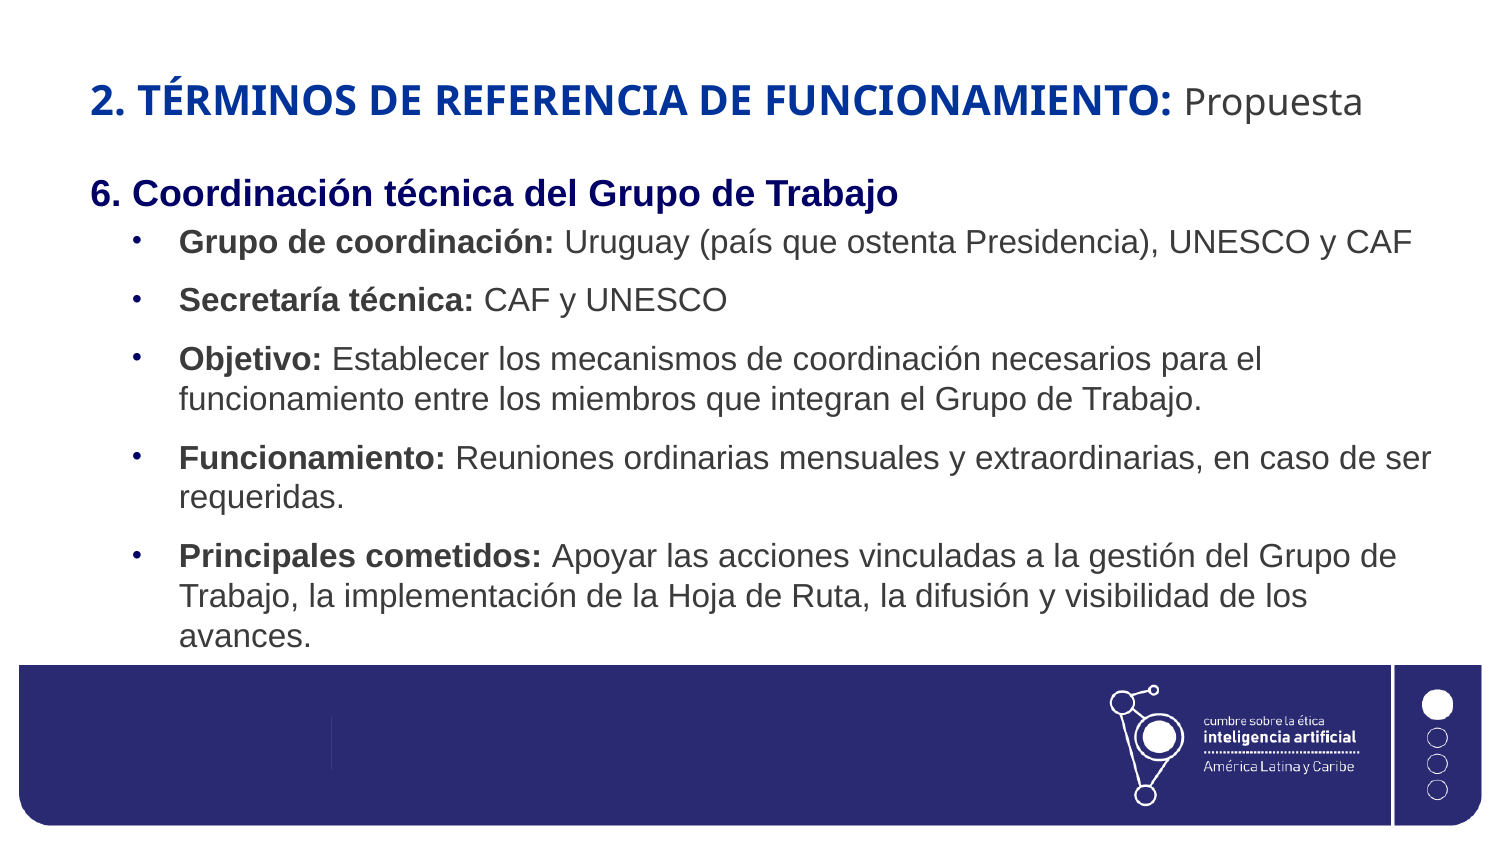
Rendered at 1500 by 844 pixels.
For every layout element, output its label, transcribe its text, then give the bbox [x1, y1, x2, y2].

text_box 2. TÉRMINOS DE REFERENCIA DE FUNCIONAMIENTO: Propuesta [75, 51, 1434, 146]
text_box 6. Coordinación técnica del Grupo de Trabajo Grupo de coordinación: Uruguay (país que ostenta Presidencia), UNESCO y CAF Secretaría técnica: CAF y UNESCO Objetivo: Establecer los mecanismos de coordinación necesarios para el funcionamiento entre los miembros que integran el Grupo de Trabajo. Funcionamiento: Reuniones ordinarias mensuales y extraordinarias, en caso de ser requeridas. Principales cometidos: Apoyar las acciones vinculadas a la gestión del Grupo de Trabajo, la implementación de la Hoja de Ruta, la difusión y visibilidad de los avances. [75, 146, 1462, 663]
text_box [0, 665, 1500, 842]
